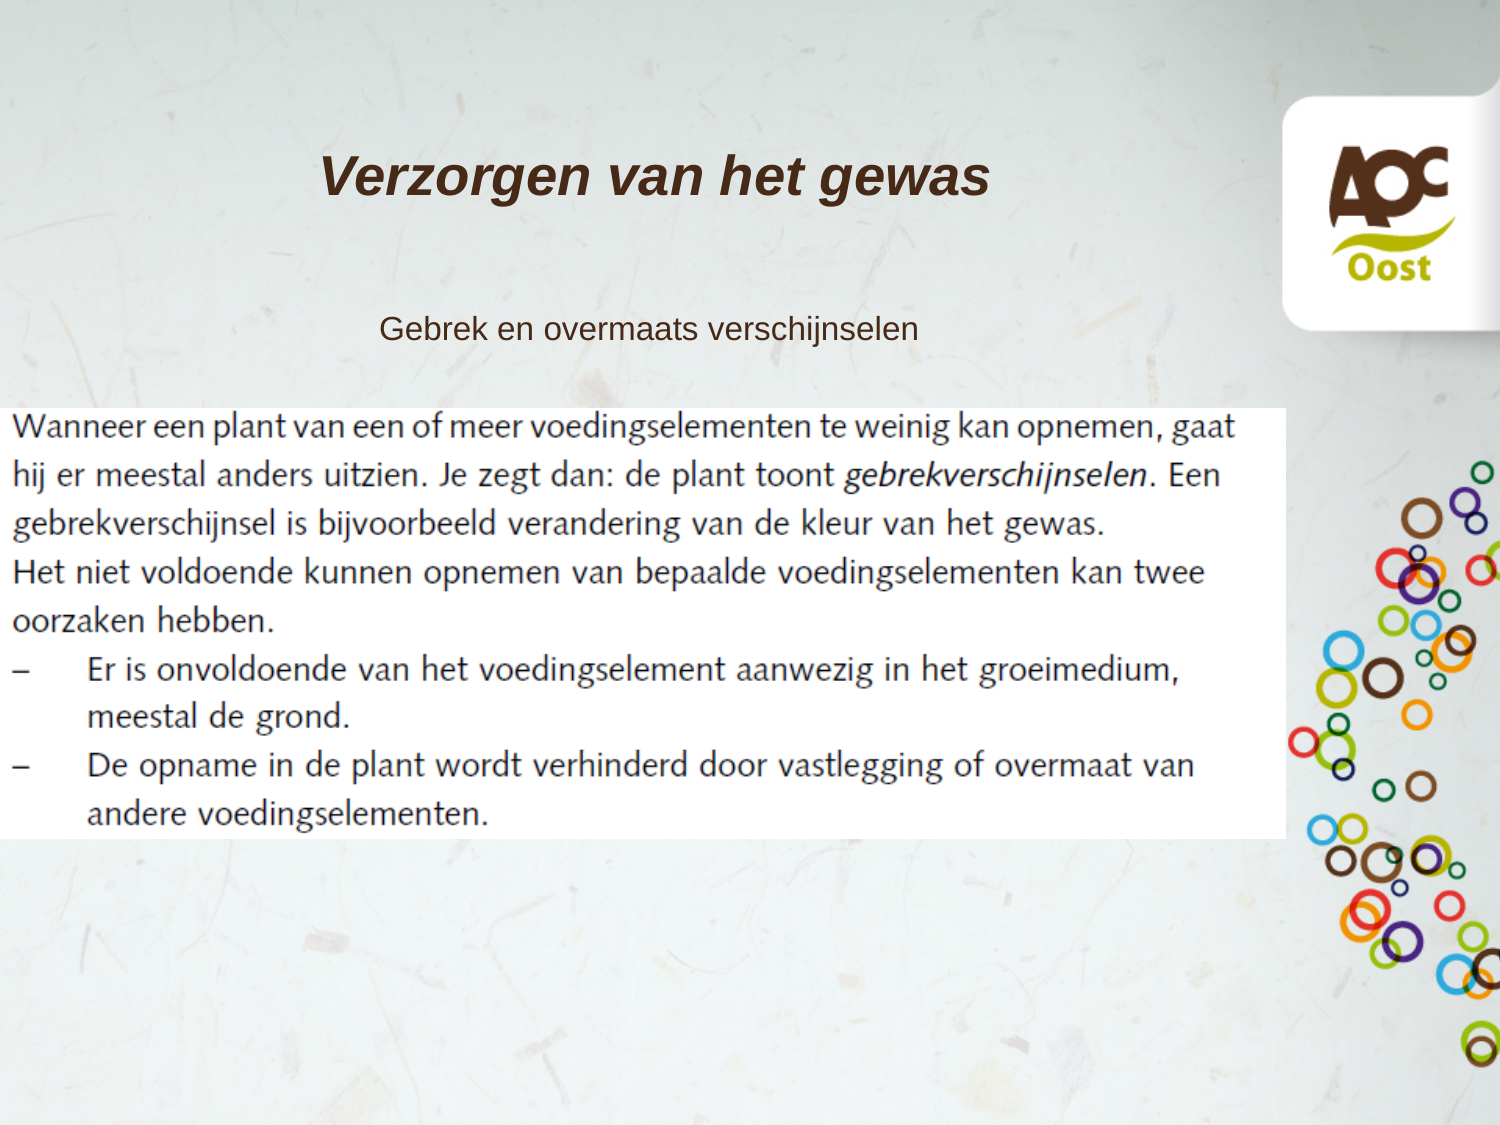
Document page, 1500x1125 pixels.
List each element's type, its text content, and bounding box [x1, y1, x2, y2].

picture [0, 0, 1500, 1125]
title Verzorgen van het gewas [112, 101, 1199, 244]
subtitle Gebrek en overmaats verschijnselen [64, 253, 1235, 407]
